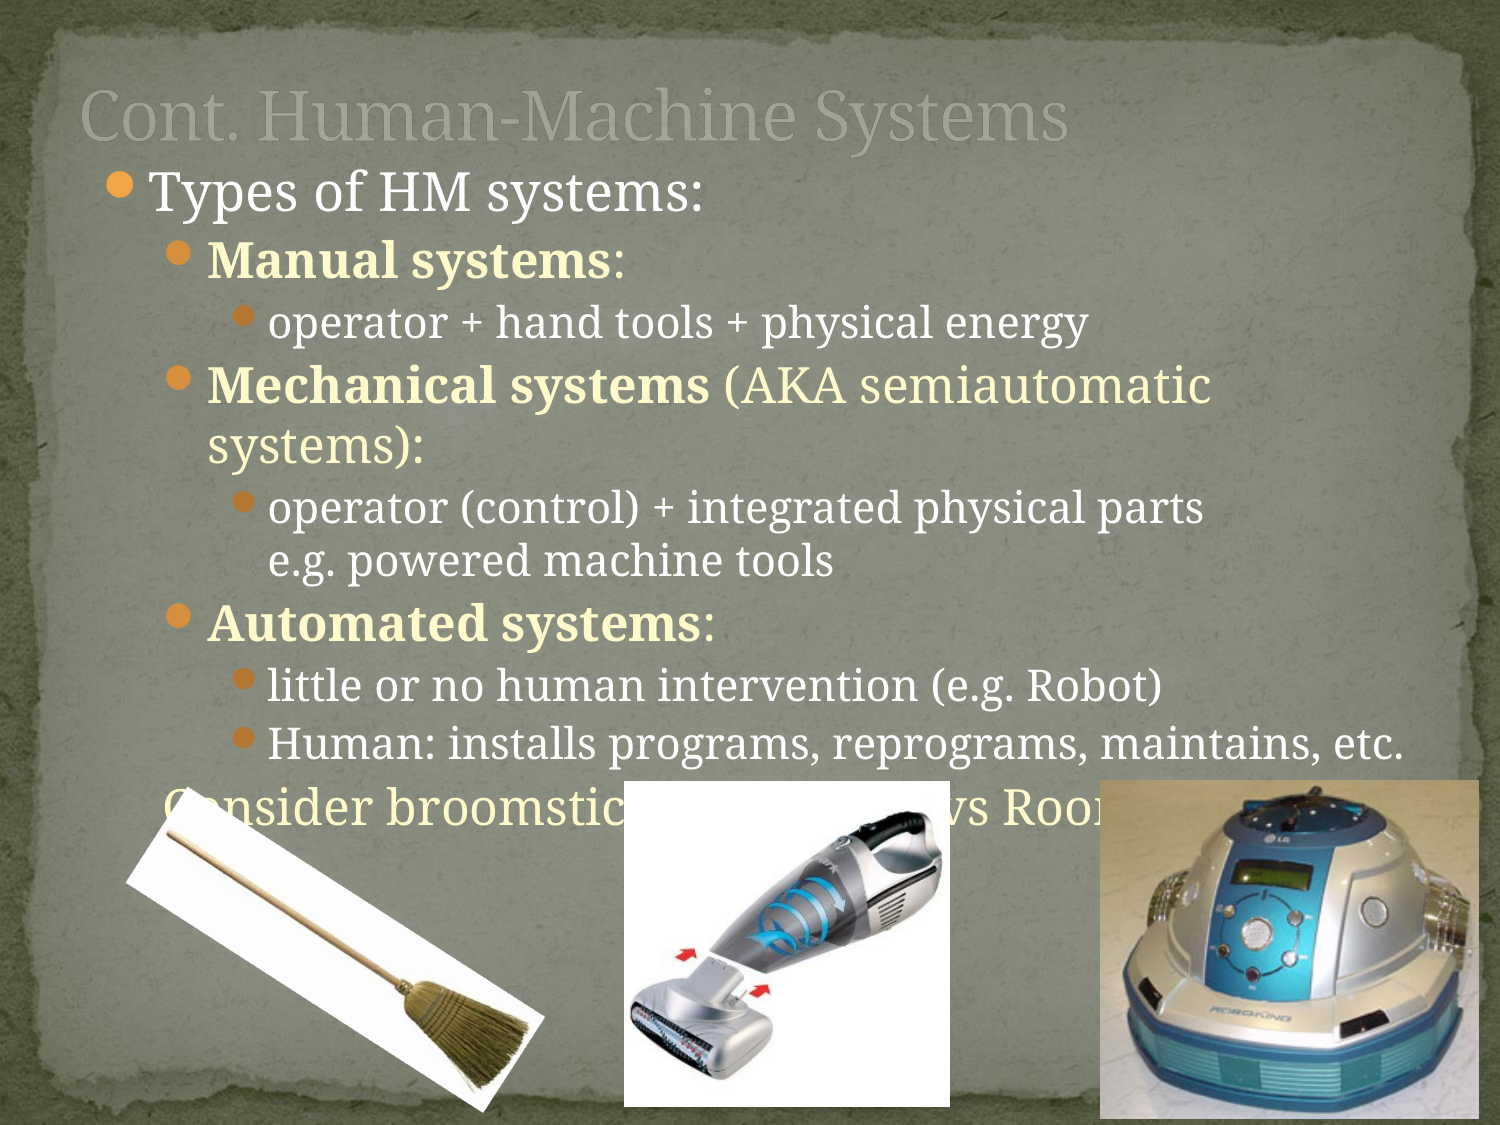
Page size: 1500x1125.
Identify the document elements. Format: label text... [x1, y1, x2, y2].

picture [0, 0, 1500, 1125]
list Types of HM systems: Manual systems: operator + hand tools + physical energy Mechanical systems (AKA semiautomatic systems): operator (control) + integrated physical parts e.g. powered machine tools Automated systems: little or no human intervention (e.g. Robot) Human: installs programs, reprograms, maintains, etc. Consider broomstick vs vacuum vs RoombaTM [87, 149, 1438, 1113]
title Cont. Human-Machine Systems [62, 62, 1413, 163]
